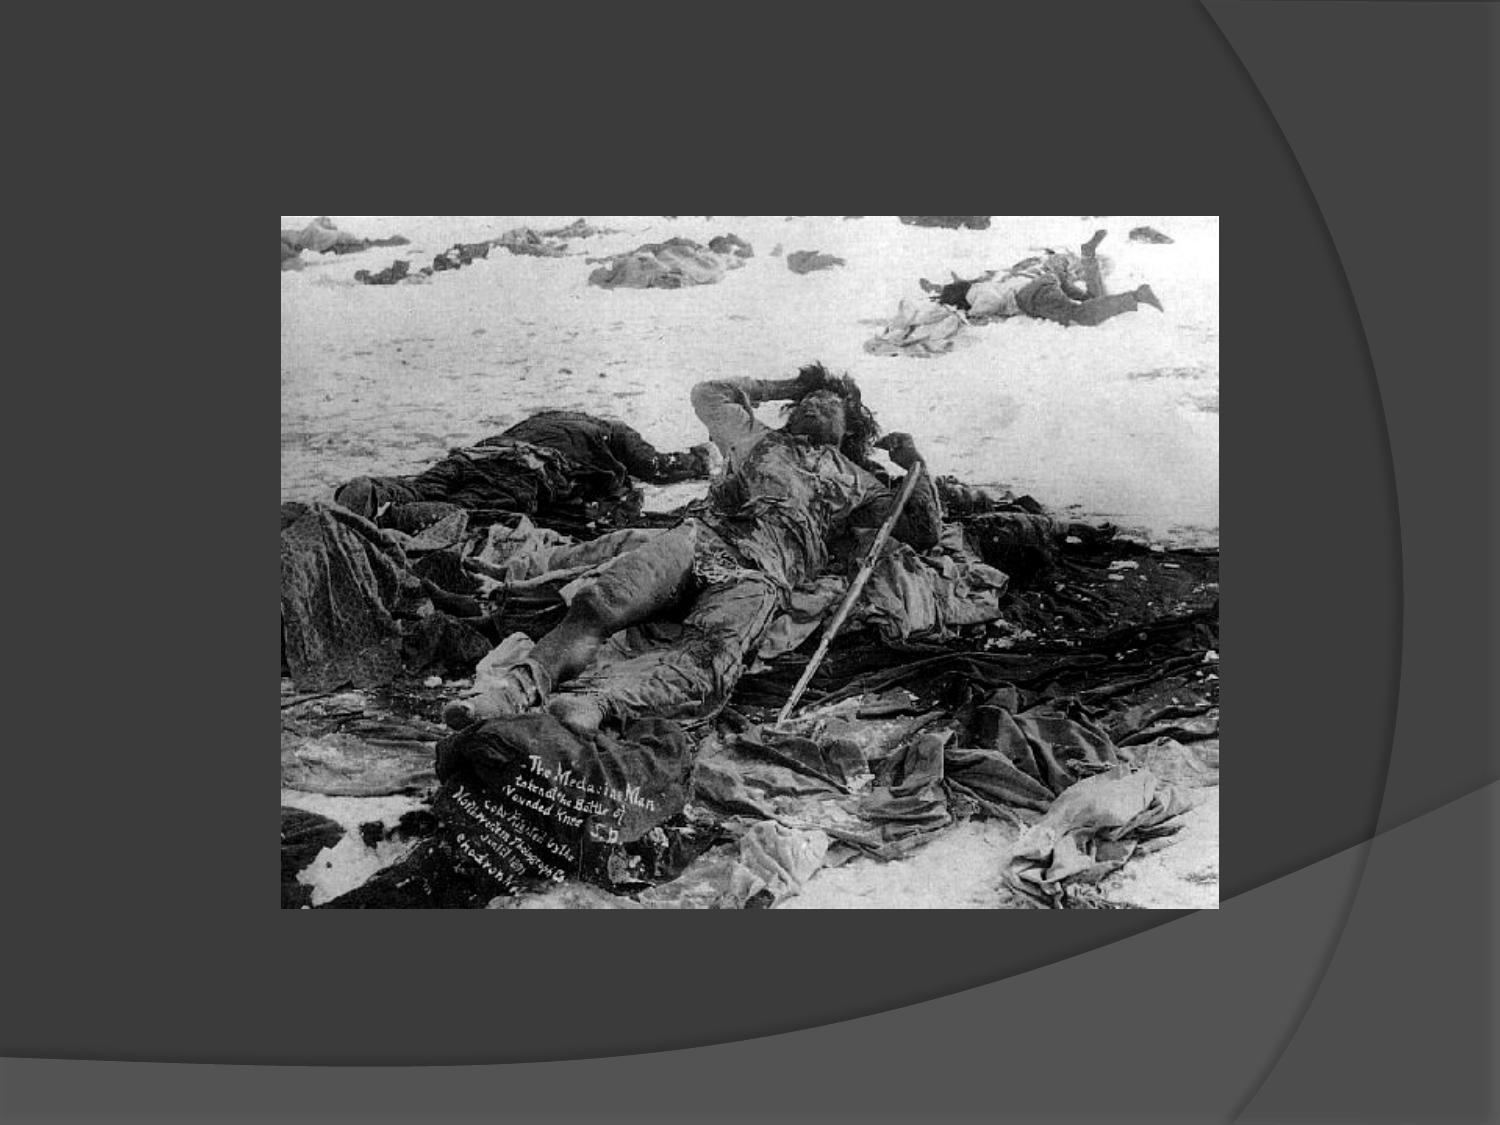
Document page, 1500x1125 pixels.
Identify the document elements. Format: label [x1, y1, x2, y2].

picture [281, 216, 1219, 909]
